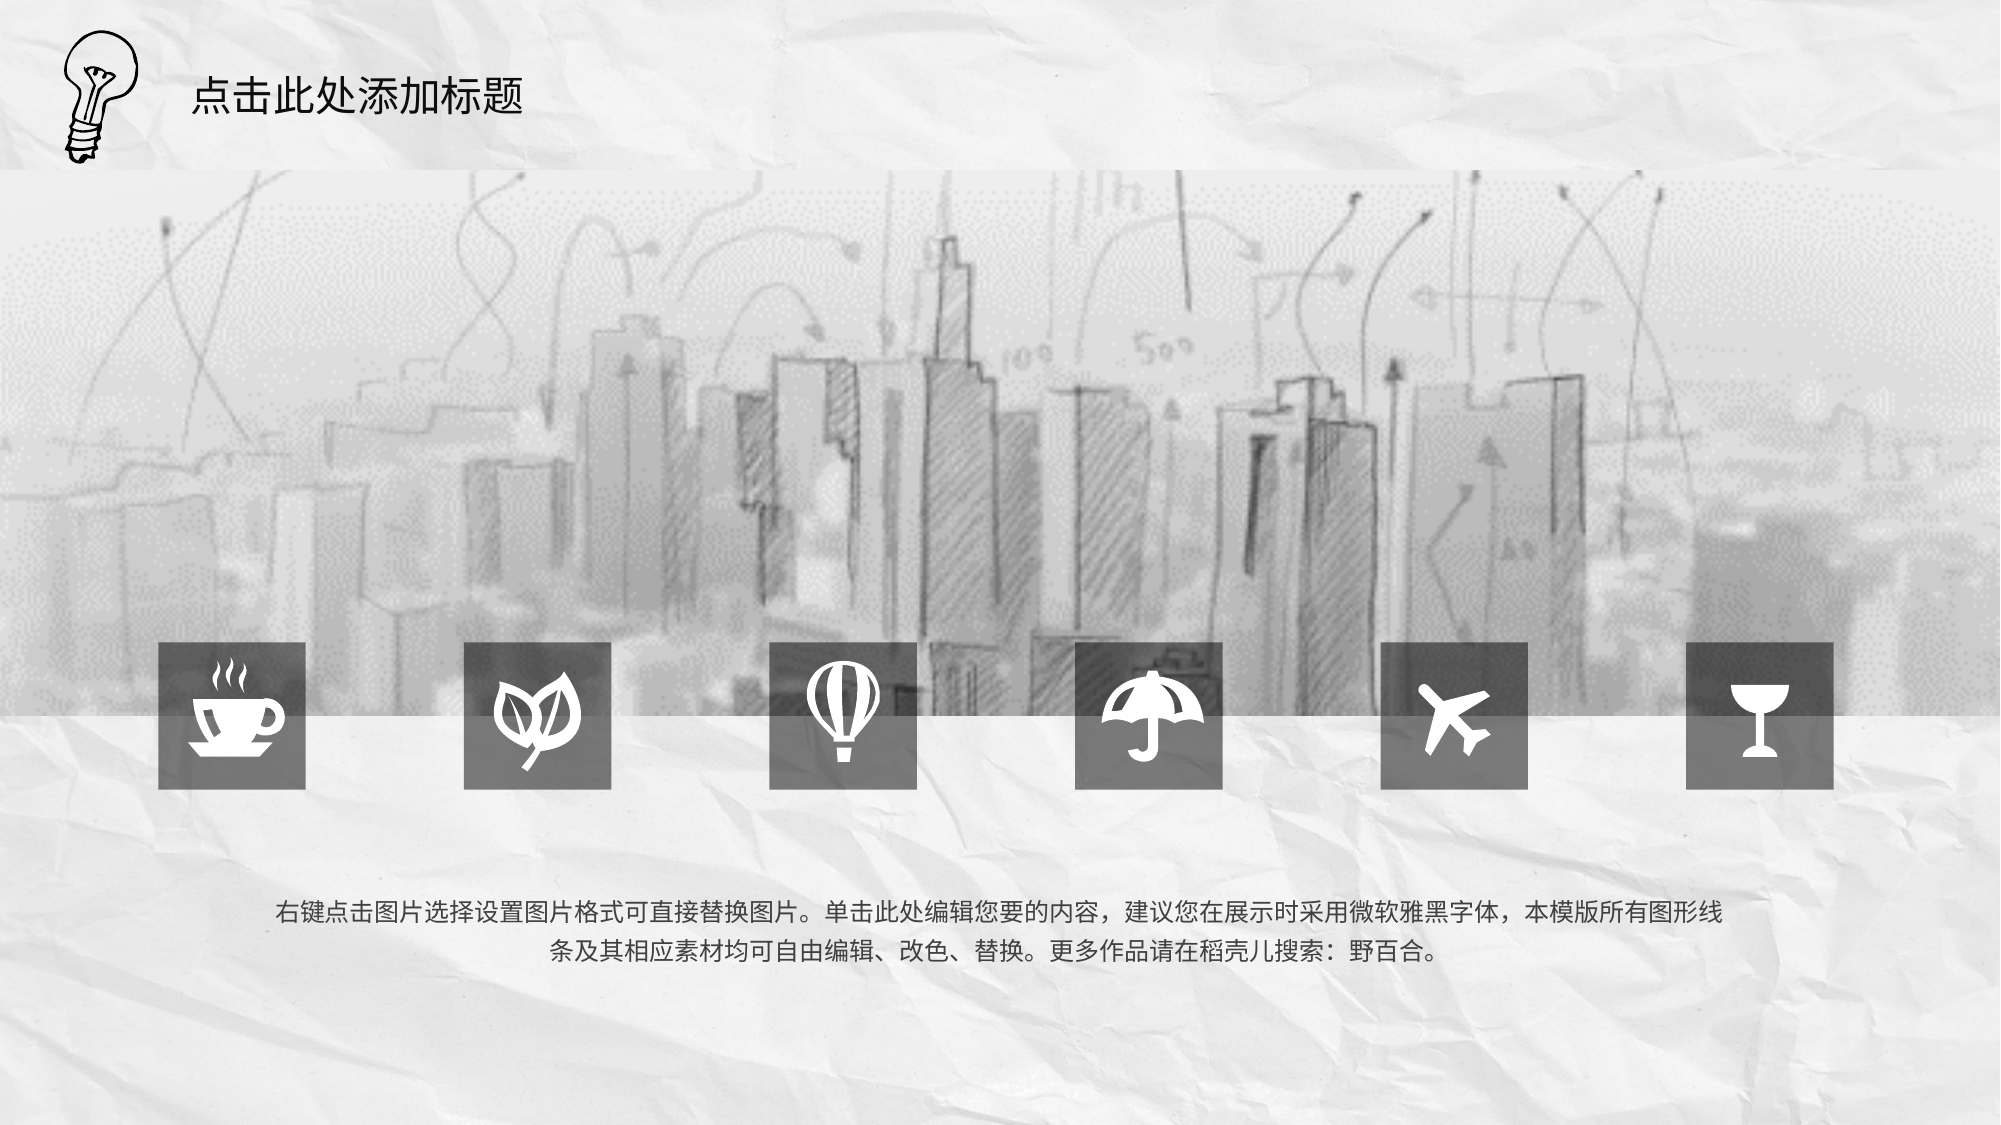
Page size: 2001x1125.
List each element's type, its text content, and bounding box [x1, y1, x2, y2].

text_box [64, 30, 139, 164]
text_box 右键点击图片选择设置图片格式可直接替换图片。单击此处编辑您要的内容，建议您在展示时采用微软雅黑字体，本模版所有图形线条及其相应素材均可自由编辑、改色、替换。更多作品请在稻壳儿搜索：野百合。 [255, 880, 1745, 974]
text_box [158, 642, 306, 790]
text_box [463, 642, 612, 790]
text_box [1075, 642, 1223, 790]
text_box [1380, 642, 1529, 790]
picture [0, 0, 2001, 1125]
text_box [1686, 642, 1834, 790]
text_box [769, 642, 917, 790]
text_box 点击此处添加标题 [175, 62, 540, 128]
